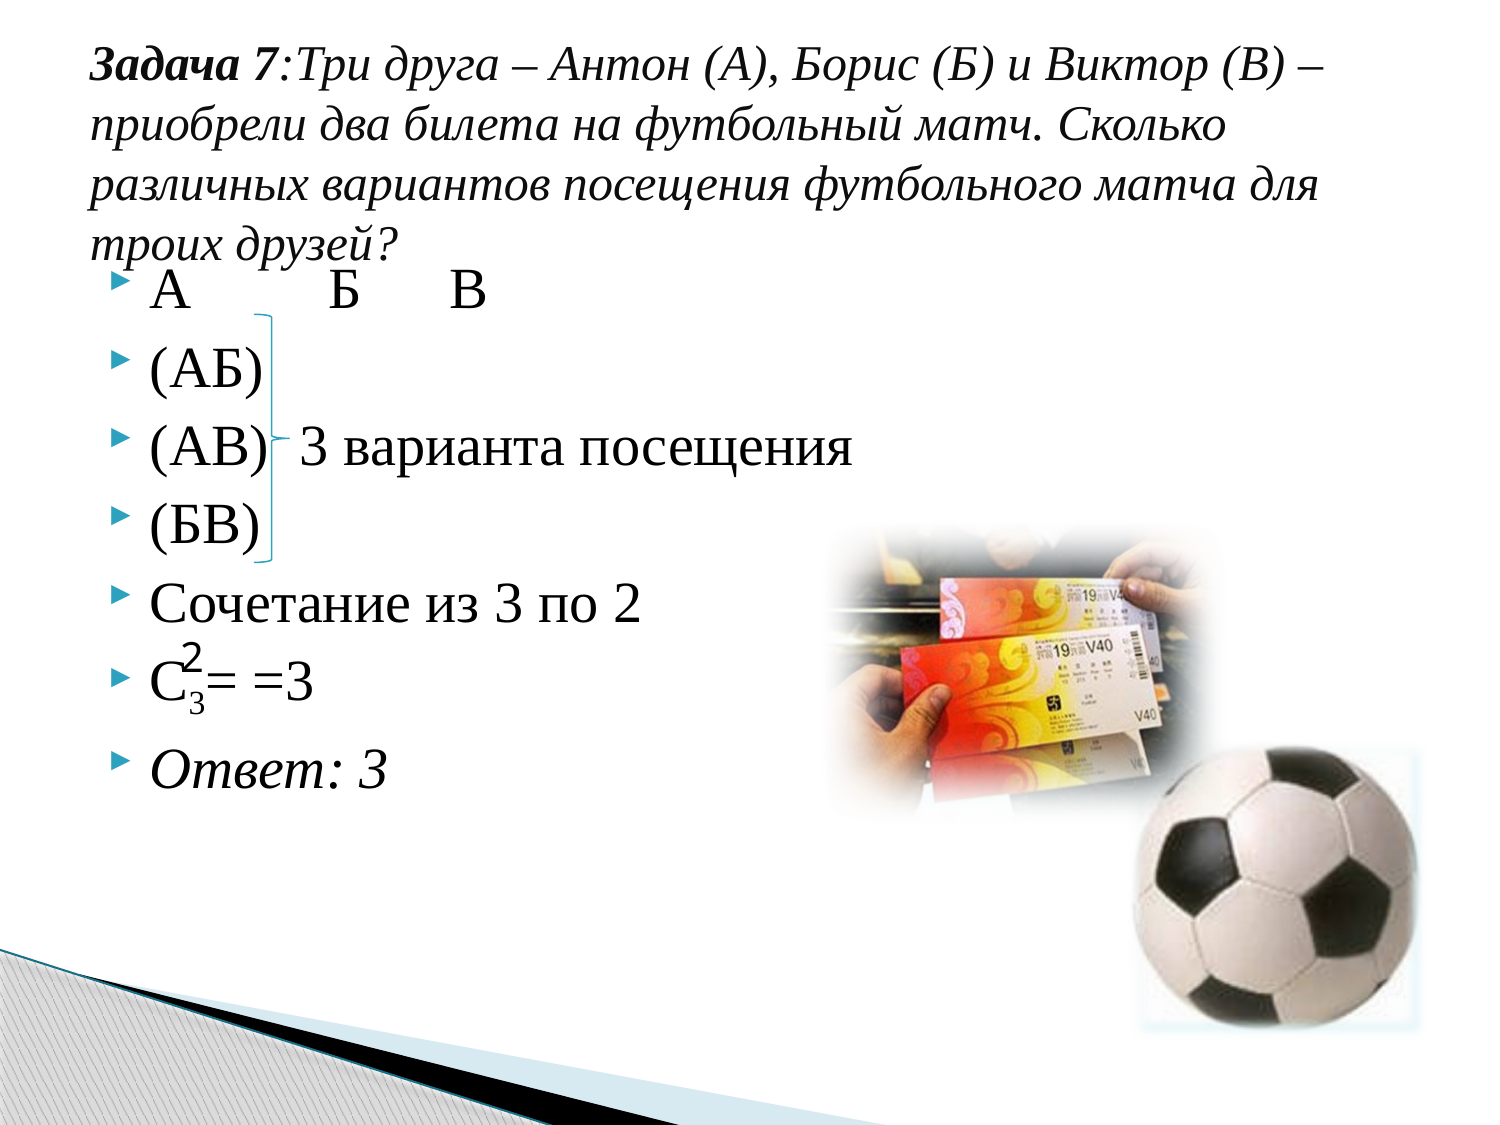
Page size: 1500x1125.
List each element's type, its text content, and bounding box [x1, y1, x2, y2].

picture [819, 518, 1424, 1036]
text_box [253, 313, 291, 564]
text_box 2 [165, 623, 225, 689]
title Задача 7:Три друга – Антон (А), Борис (Б) и Виктор (В) – приобрели два билета на футбольный матч. Сколько различных вариантов посещения футбольного матча для троих друзей? [75, 45, 1425, 256]
